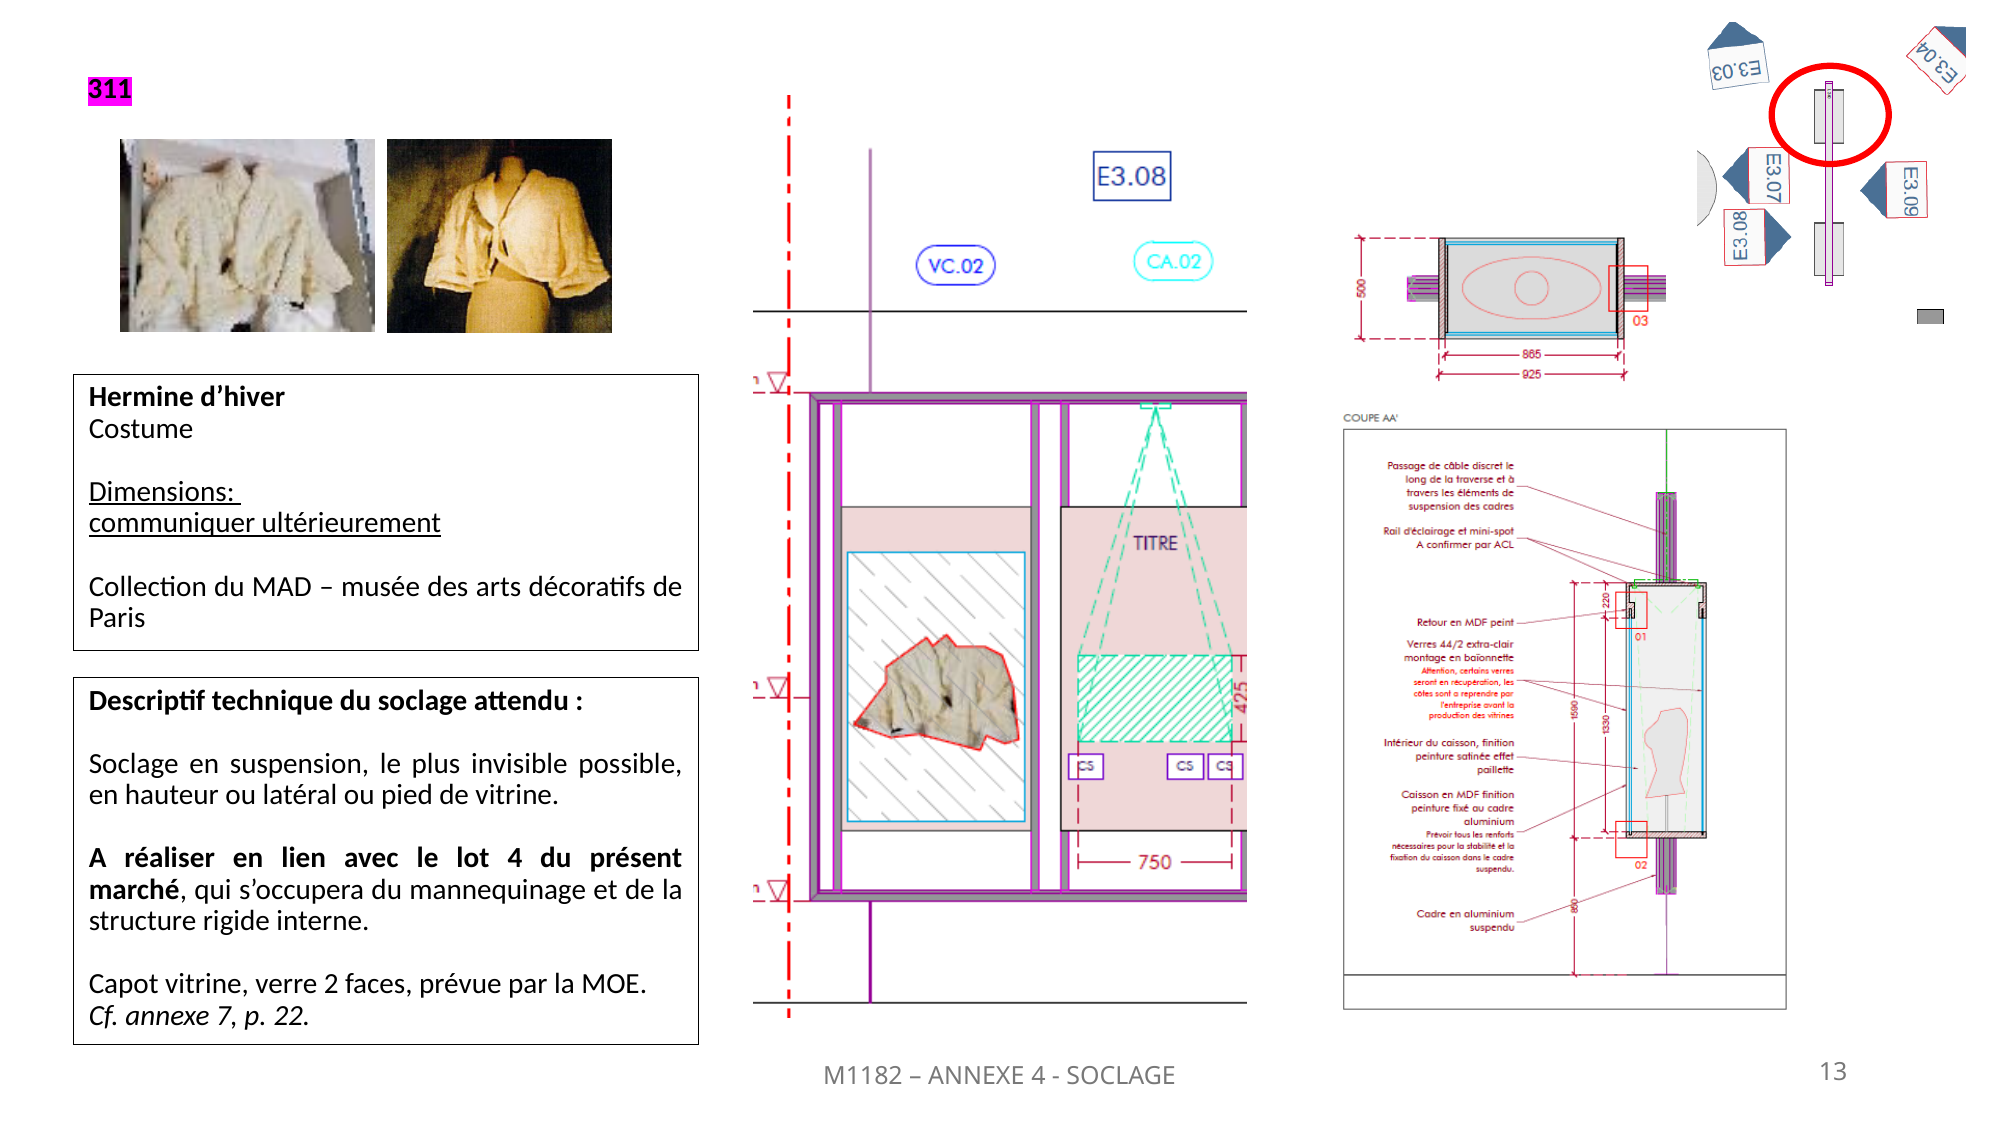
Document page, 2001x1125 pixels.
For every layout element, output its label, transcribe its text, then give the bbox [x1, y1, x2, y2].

slide_number 13 [1412, 1042, 1863, 1103]
text_box Descriptif technique du soclage attendu : Soclage en suspension, le plus invisible possible, en hauteur ou latéral ou pied de vitrine. A réaliser en lien avec le lot 4 du présent marché, qui s’occupera du mannequinage et de la structure rigide interne. Capot vitrine, verre 2 faces, prévue par la MOE. Cf. annexe 7, p. 22. [73, 677, 699, 1045]
text_box 311 [72, 65, 170, 126]
picture [1336, 406, 1796, 1019]
picture [753, 95, 1247, 1019]
picture [1336, 215, 1666, 395]
picture [1697, 21, 1966, 324]
footer M1182 – ANNEXE 4 - SOCLAGE [662, 1044, 1338, 1105]
text_box Hermine d’hiver Costume Dimensions: communiquer ultérieurement Collection du MAD – musée des arts décoratifs de Paris [73, 374, 699, 651]
picture [387, 139, 613, 334]
picture [120, 139, 376, 333]
